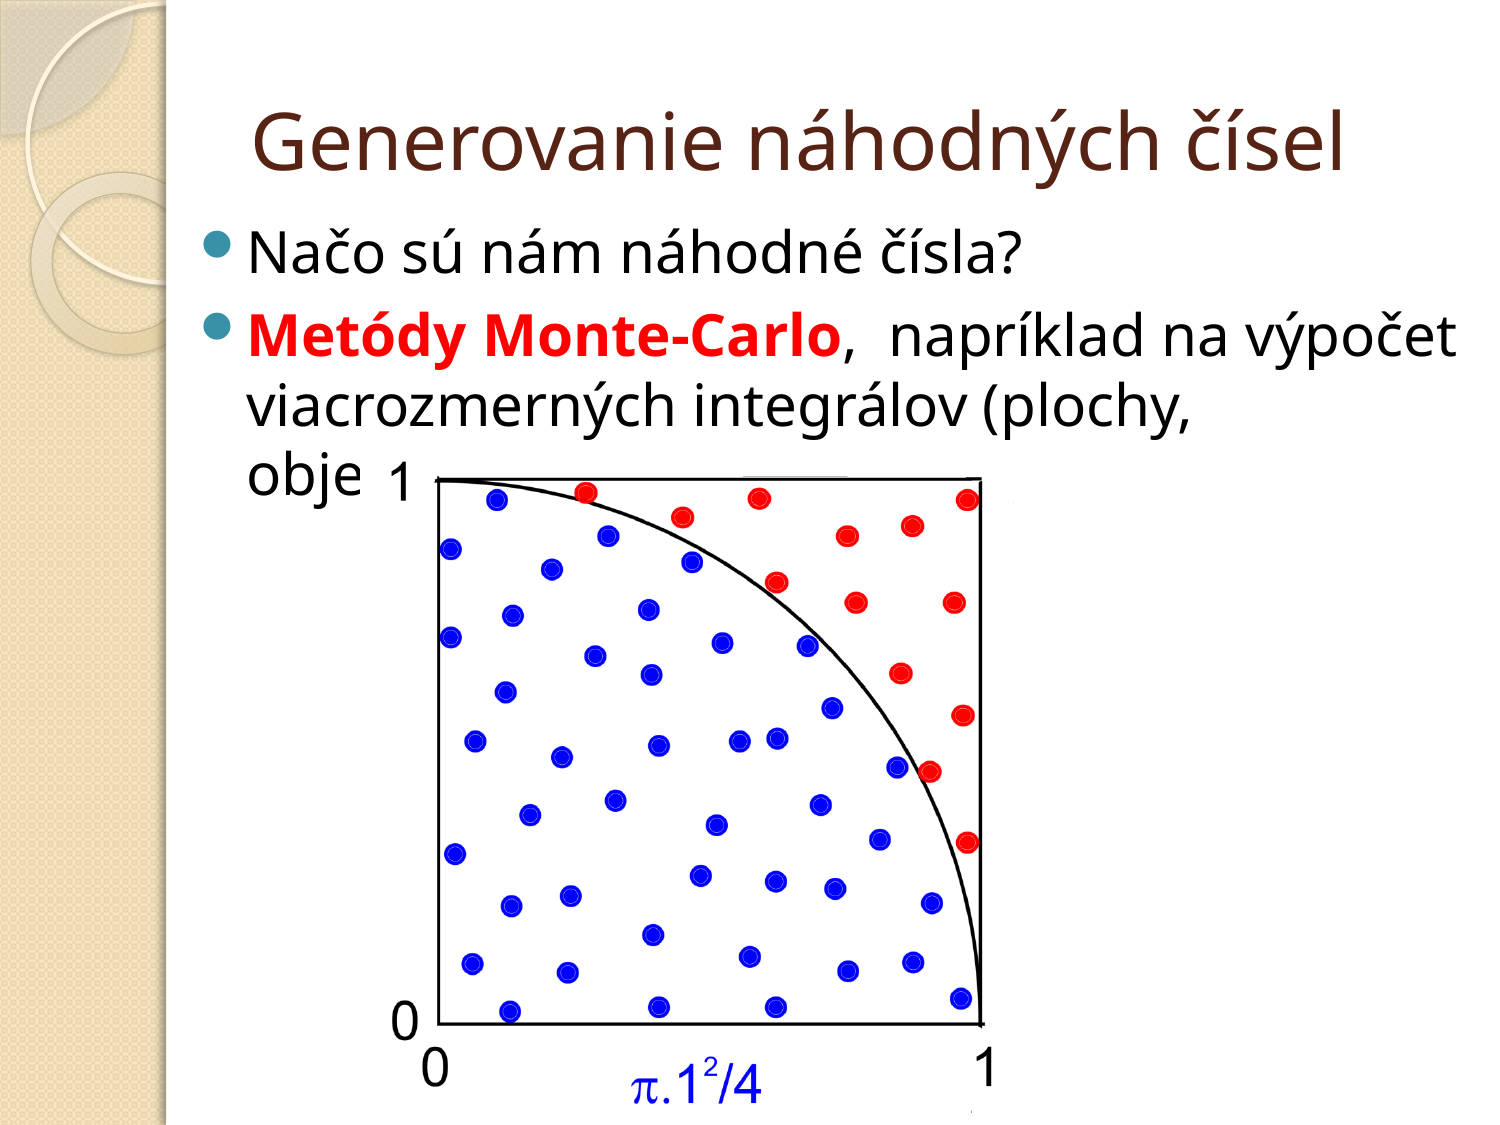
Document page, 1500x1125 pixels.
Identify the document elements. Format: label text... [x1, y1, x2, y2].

title Generovanie náhodných čísel [235, 45, 1466, 208]
list Načo sú nám náhodné čísla? Metódy Monte-Carlo, napríklad na výpočet viacrozmerných integrálov (plochy, objemy, ...) [171, 208, 1500, 1125]
picture [359, 444, 1029, 1125]
